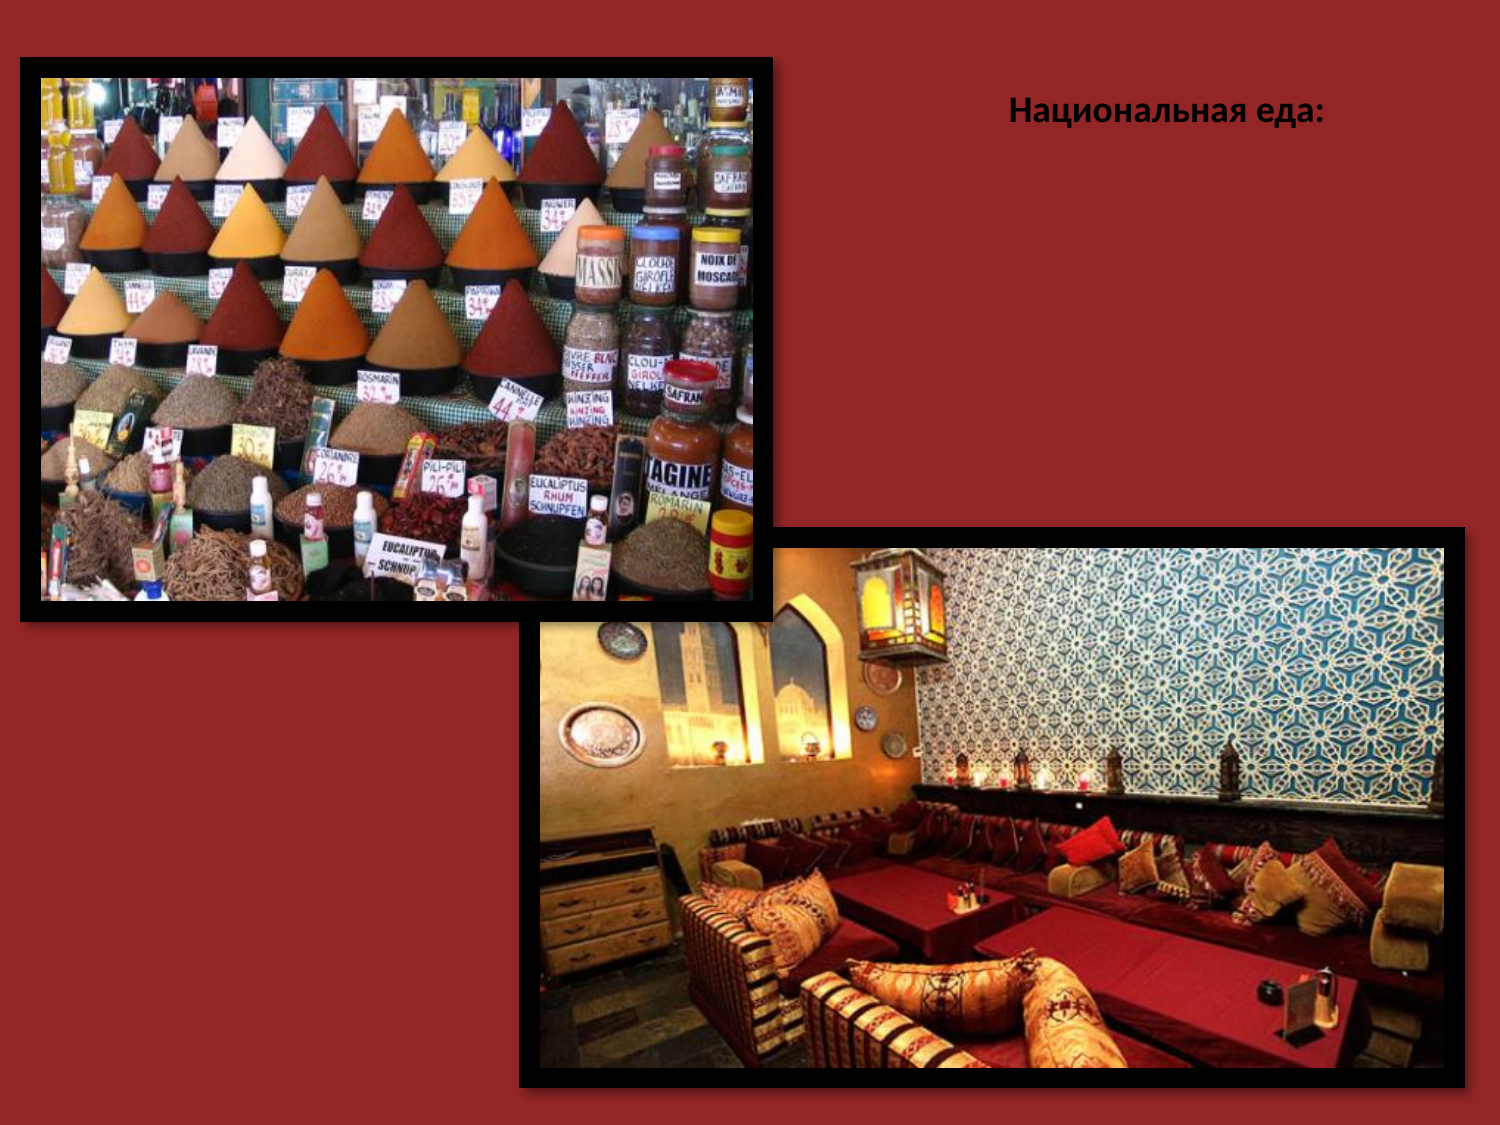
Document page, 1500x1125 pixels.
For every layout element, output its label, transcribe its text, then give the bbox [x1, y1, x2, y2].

picture [40, 77, 1444, 1068]
text_box Национальная еда: [993, 78, 1341, 138]
